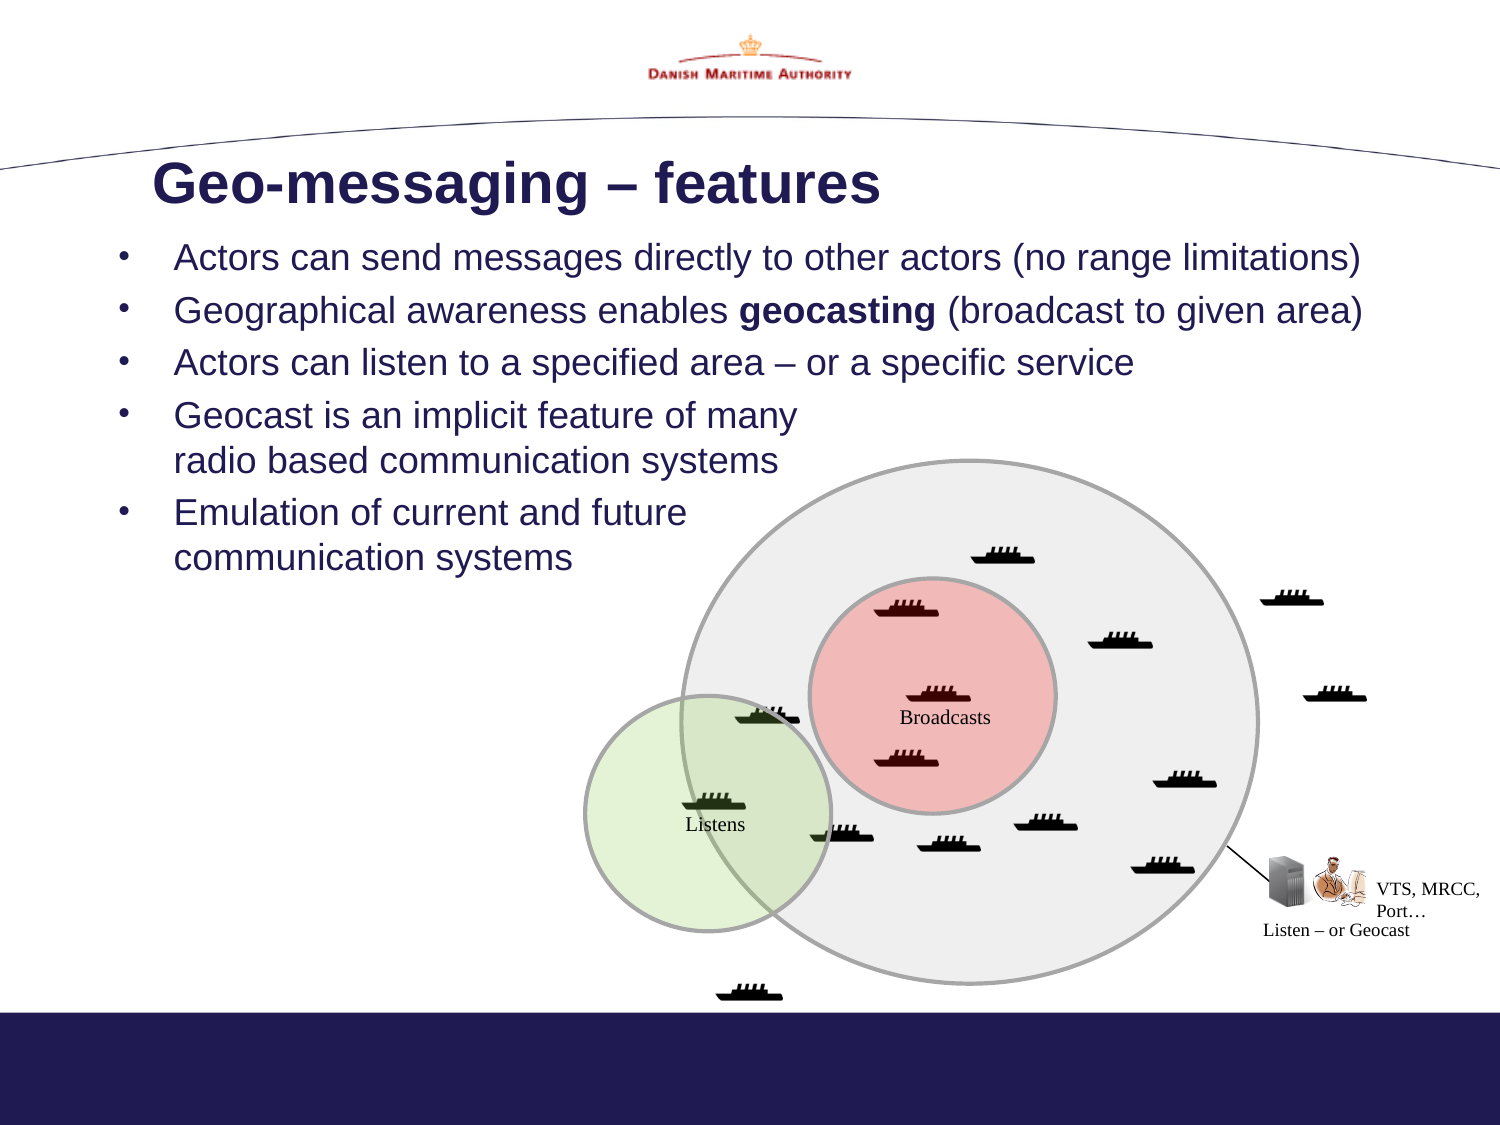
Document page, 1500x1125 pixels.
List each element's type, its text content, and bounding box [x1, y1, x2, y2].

title Geo-messaging – features [137, 149, 1385, 213]
picture [715, 983, 783, 1002]
list Actors can send messages directly to other actors (no range limitations) Geographical awareness enables geocasting (broadcast to given area) Actors can listen to a specified area – or a specific service Geocast is an implicit feature of many radio based communication systems Emulation of current and future communication systems [102, 225, 1418, 896]
picture [0, 29, 1500, 184]
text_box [584, 460, 1500, 984]
